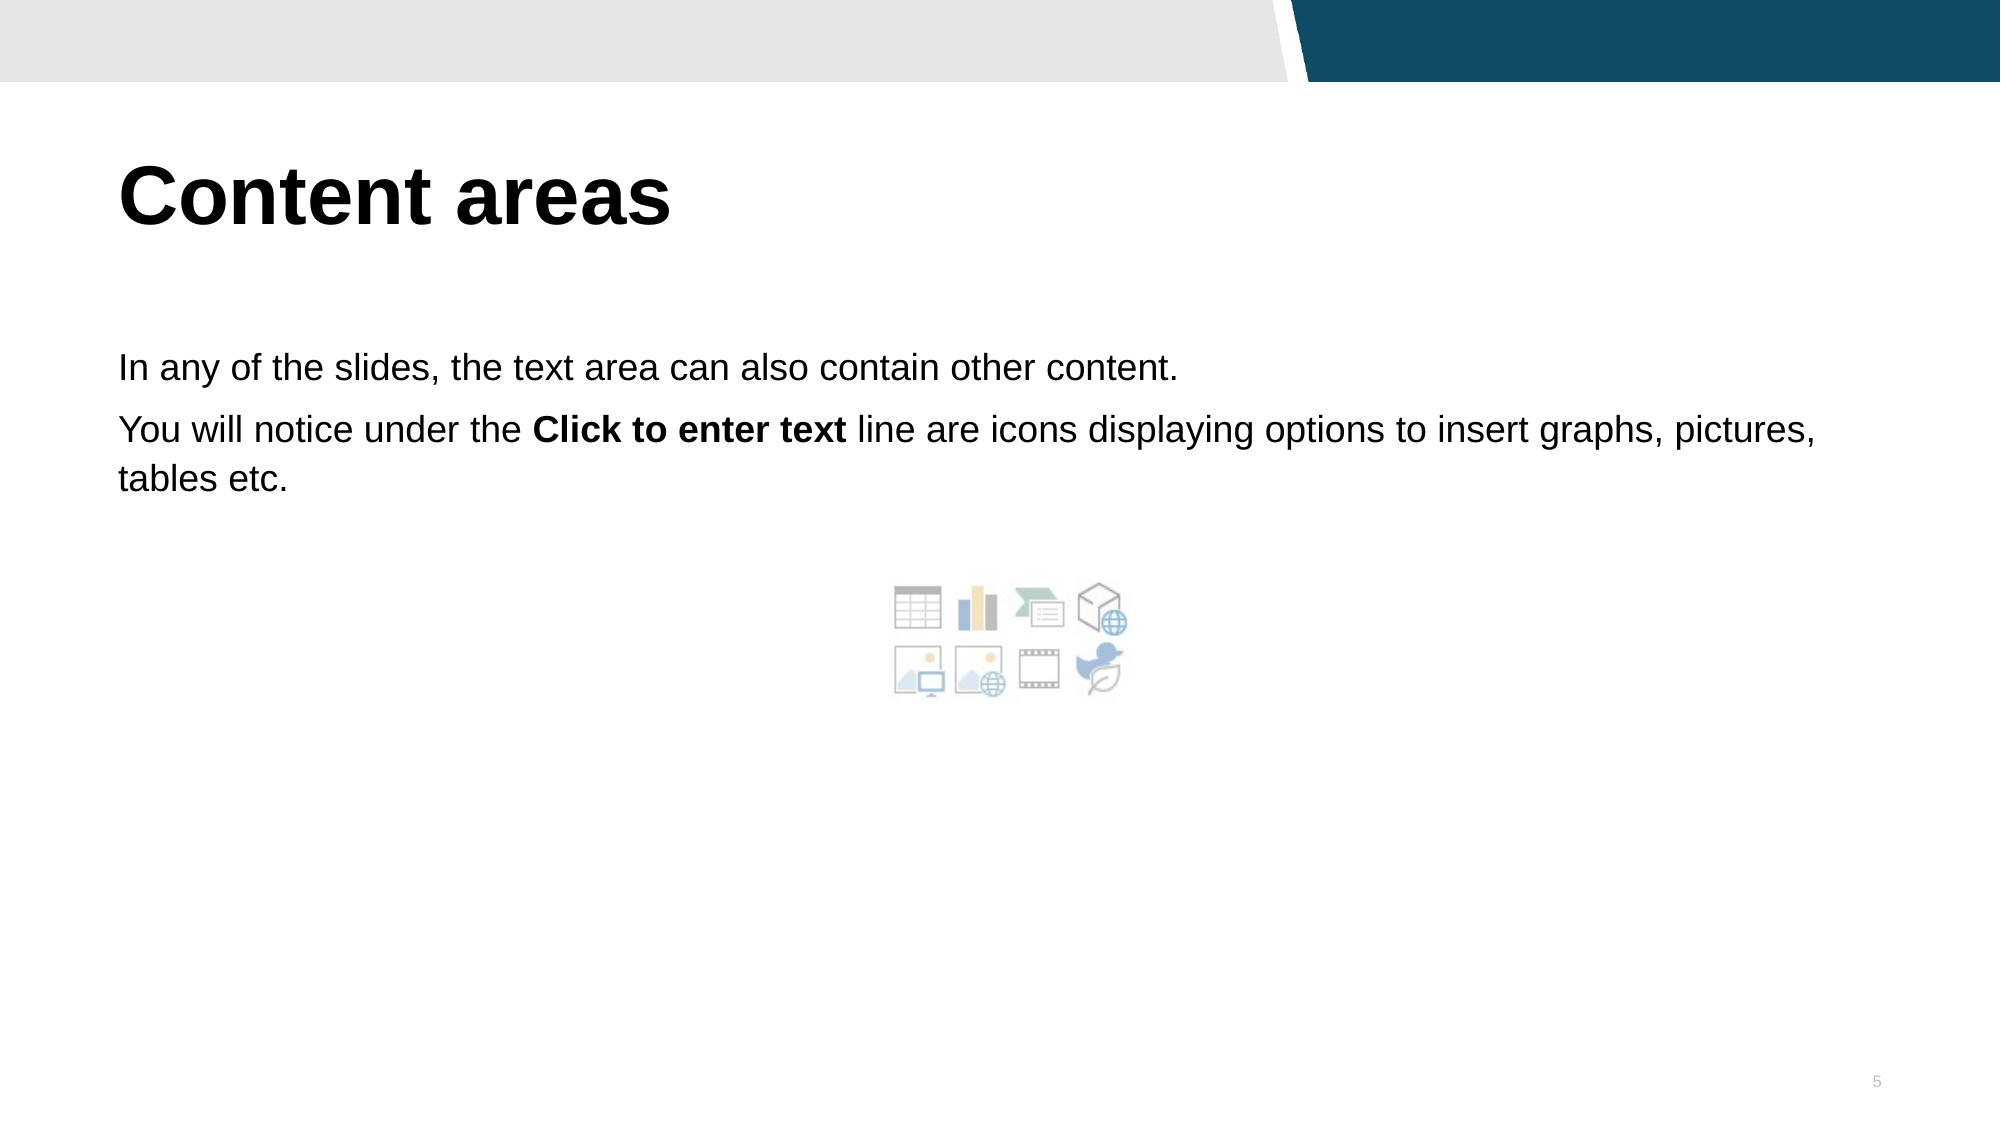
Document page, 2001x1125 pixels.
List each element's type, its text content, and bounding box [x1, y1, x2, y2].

list In any of the slides, the text area can also contain other content. You will notice under the Click to enter text line are icons displaying options to insert graphs, pictures, tables etc. [118, 338, 1882, 944]
picture [860, 566, 1139, 716]
title Content areas [118, 160, 1882, 242]
picture [0, 0, 2000, 82]
